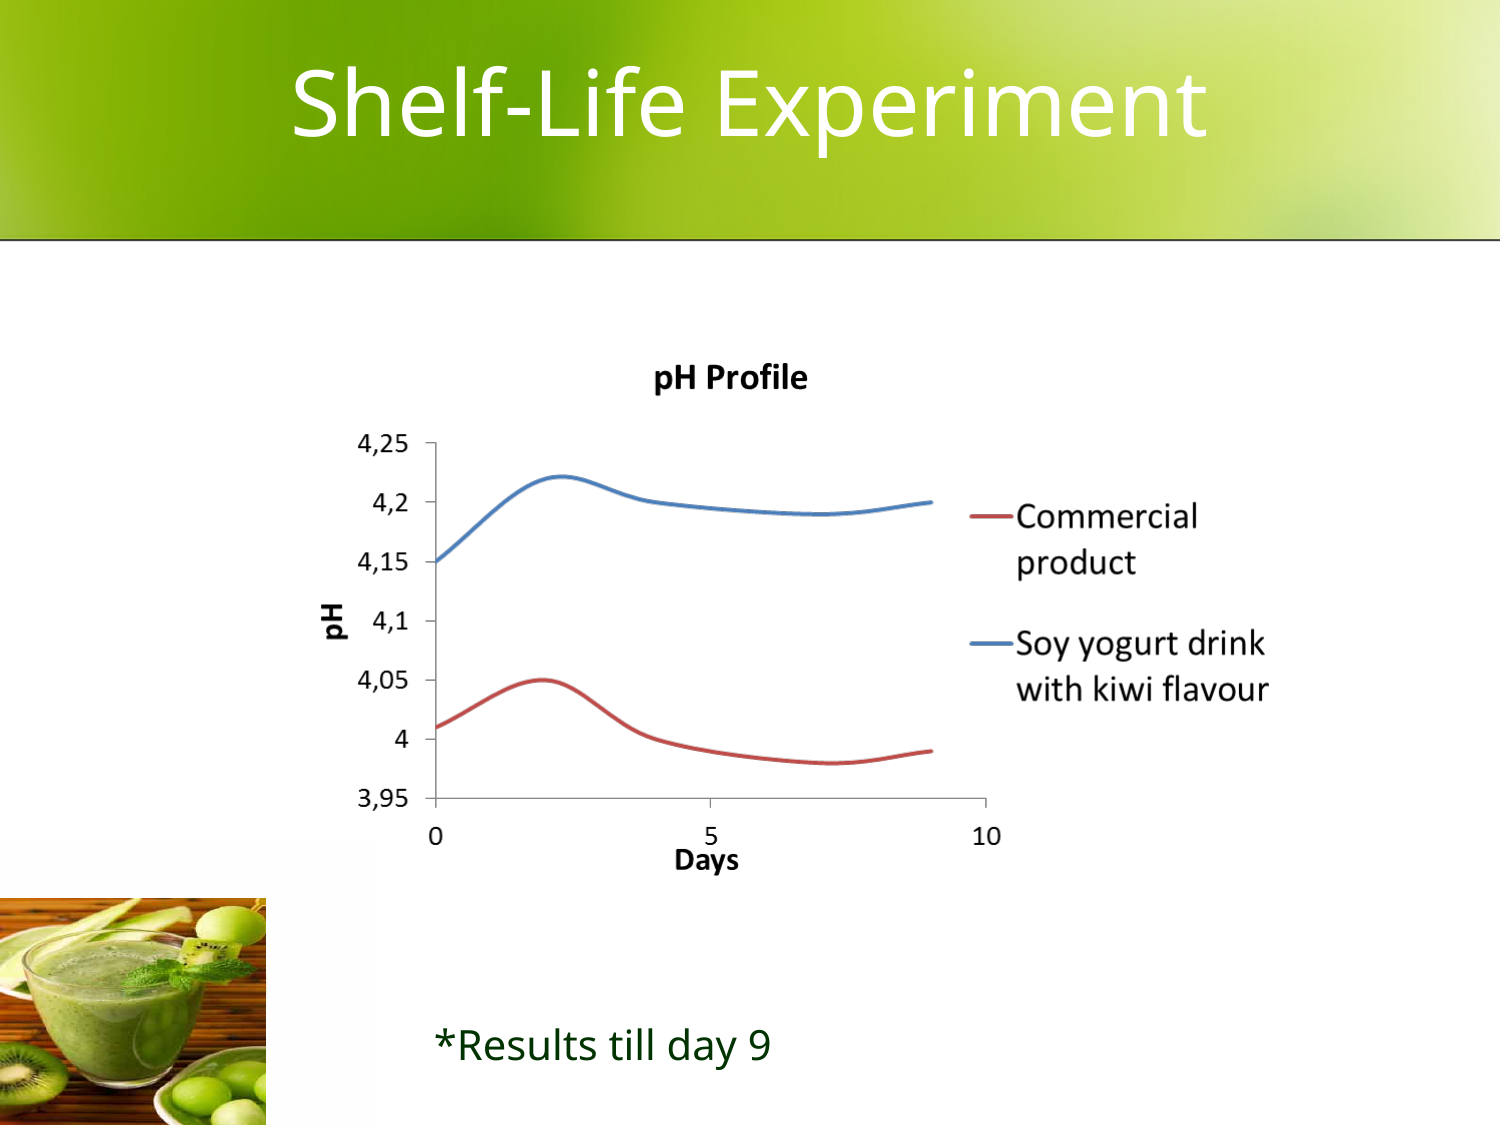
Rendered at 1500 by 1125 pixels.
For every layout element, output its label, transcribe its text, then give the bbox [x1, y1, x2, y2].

text_box *Results till day 9 [419, 1011, 939, 1077]
title Shelf-Life Experiment [62, 24, 1438, 176]
picture [0, 0, 1500, 1125]
